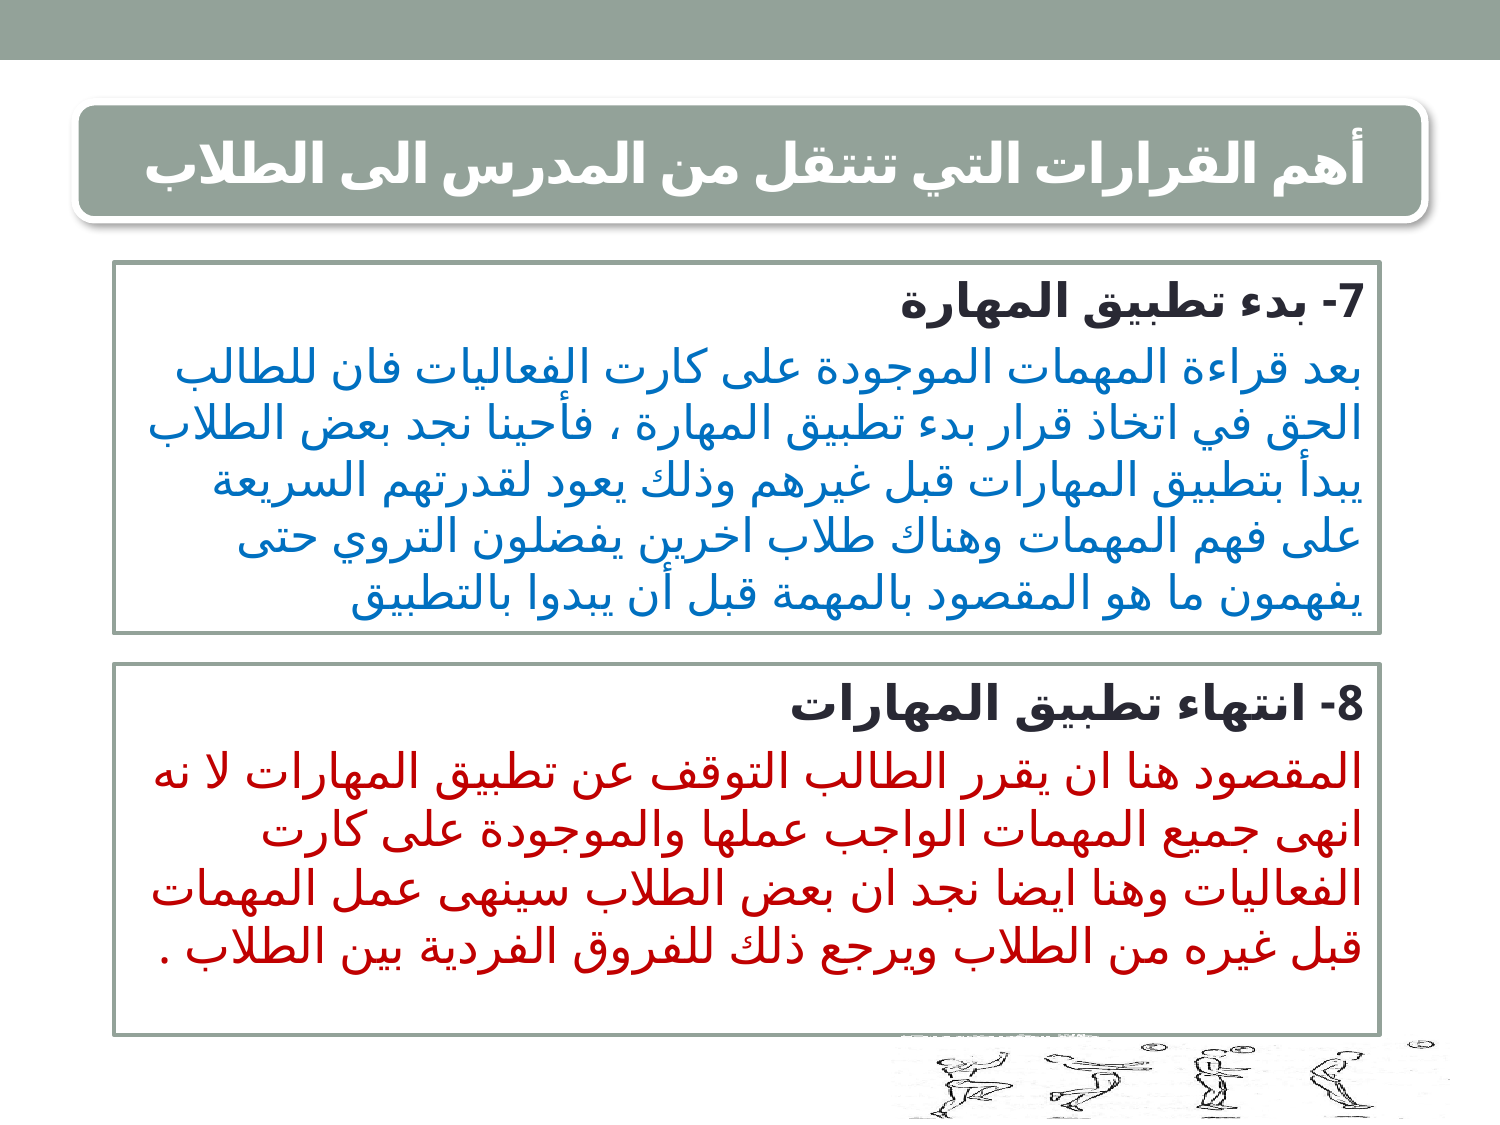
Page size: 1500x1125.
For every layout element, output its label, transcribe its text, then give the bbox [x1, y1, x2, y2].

text_box 7- بدء تطبيق المهارة بعد قراءة المهمات الموجودة على كارت الفعاليات فان للطالب الحق في اتخاذ قرار بدء تطبيق المهارة ، فأحينا نجد بعض الطلاب يبدأ بتطبيق المهارات قبل غيرهم وذلك يعود لقدرتهم السريعة على فهم المهمات وهناك طلاب اخرين يفضلون التروي حتى يفهمون ما هو المقصود بالمهمة قبل أن يبدوا بالتطبيق [112, 260, 1382, 635]
text_box أهم القرارات التي تنتقل من المدرس الى الطلاب [71, 98, 1429, 224]
picture [891, 1034, 1450, 1125]
text_box 8- انتهاء تطبيق المهارات المقصود هنا ان يقرر الطالب التوقف عن تطبيق المهارات لا نه انهى جميع المهمات الواجب عملها والموجودة على كارت الفعاليات وهنا ايضا نجد ان بعض الطلاب سينهى عمل المهمات قبل غيره من الطلاب ويرجع ذلك للفروق الفردية بين الطلاب . [112, 662, 1382, 1037]
